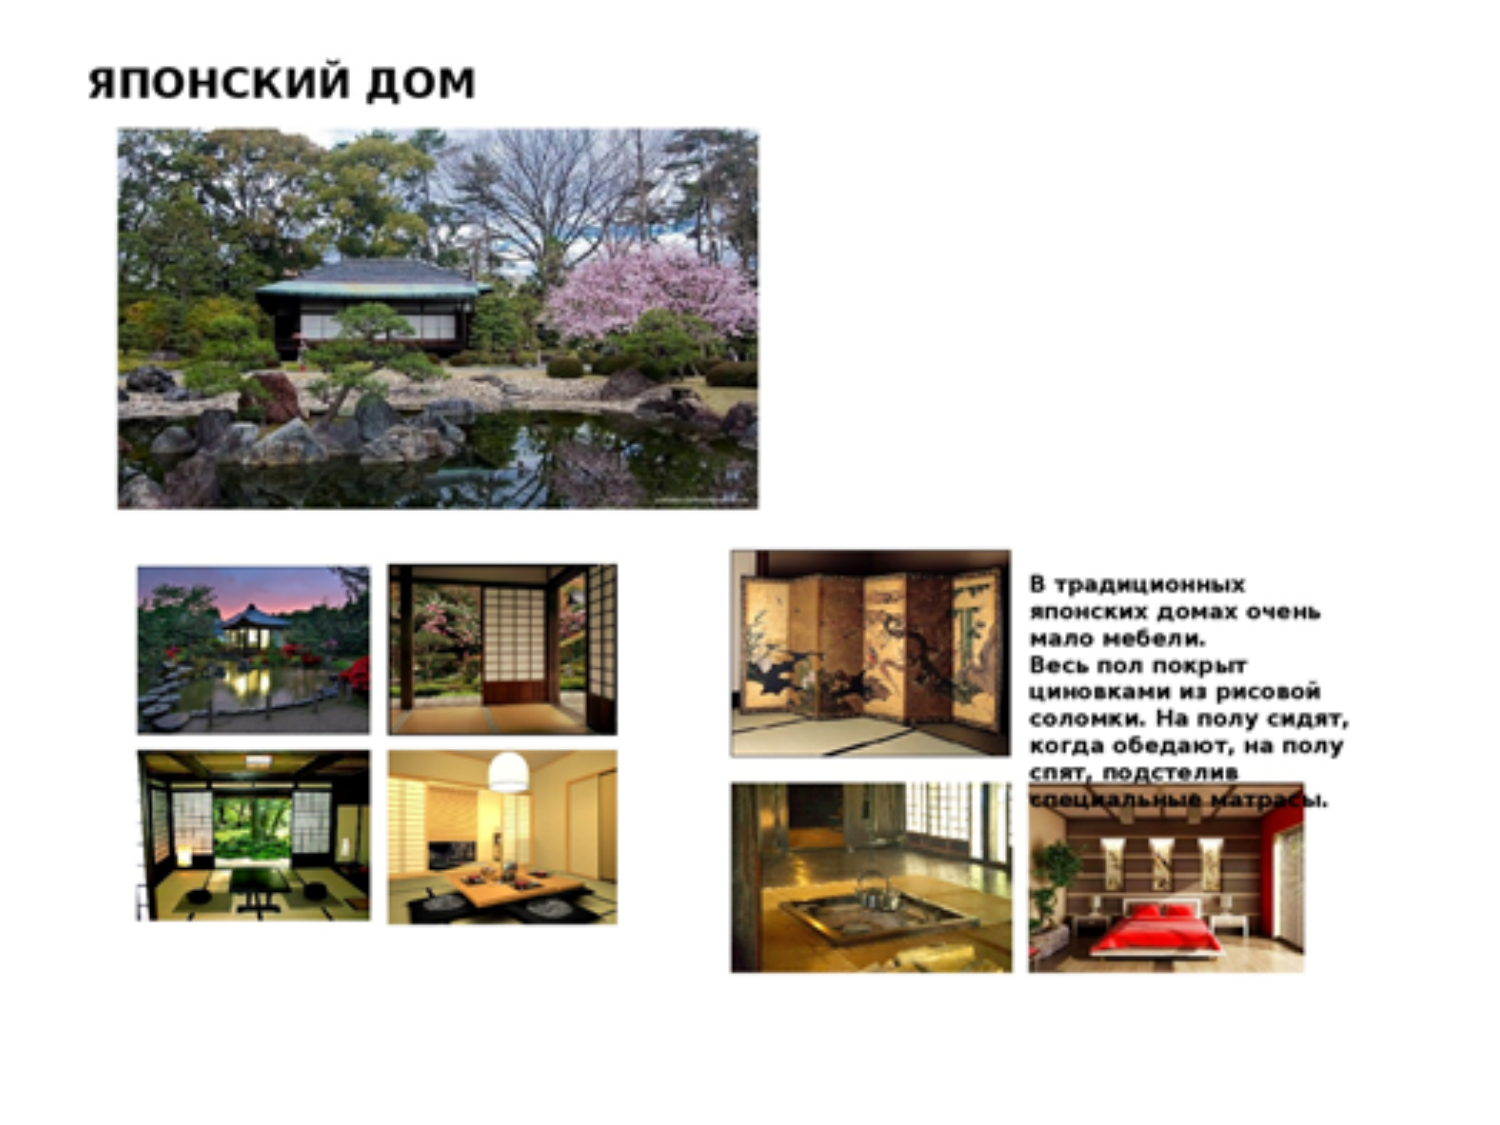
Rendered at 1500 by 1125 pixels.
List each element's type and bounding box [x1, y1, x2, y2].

picture [52, 42, 1424, 1071]
